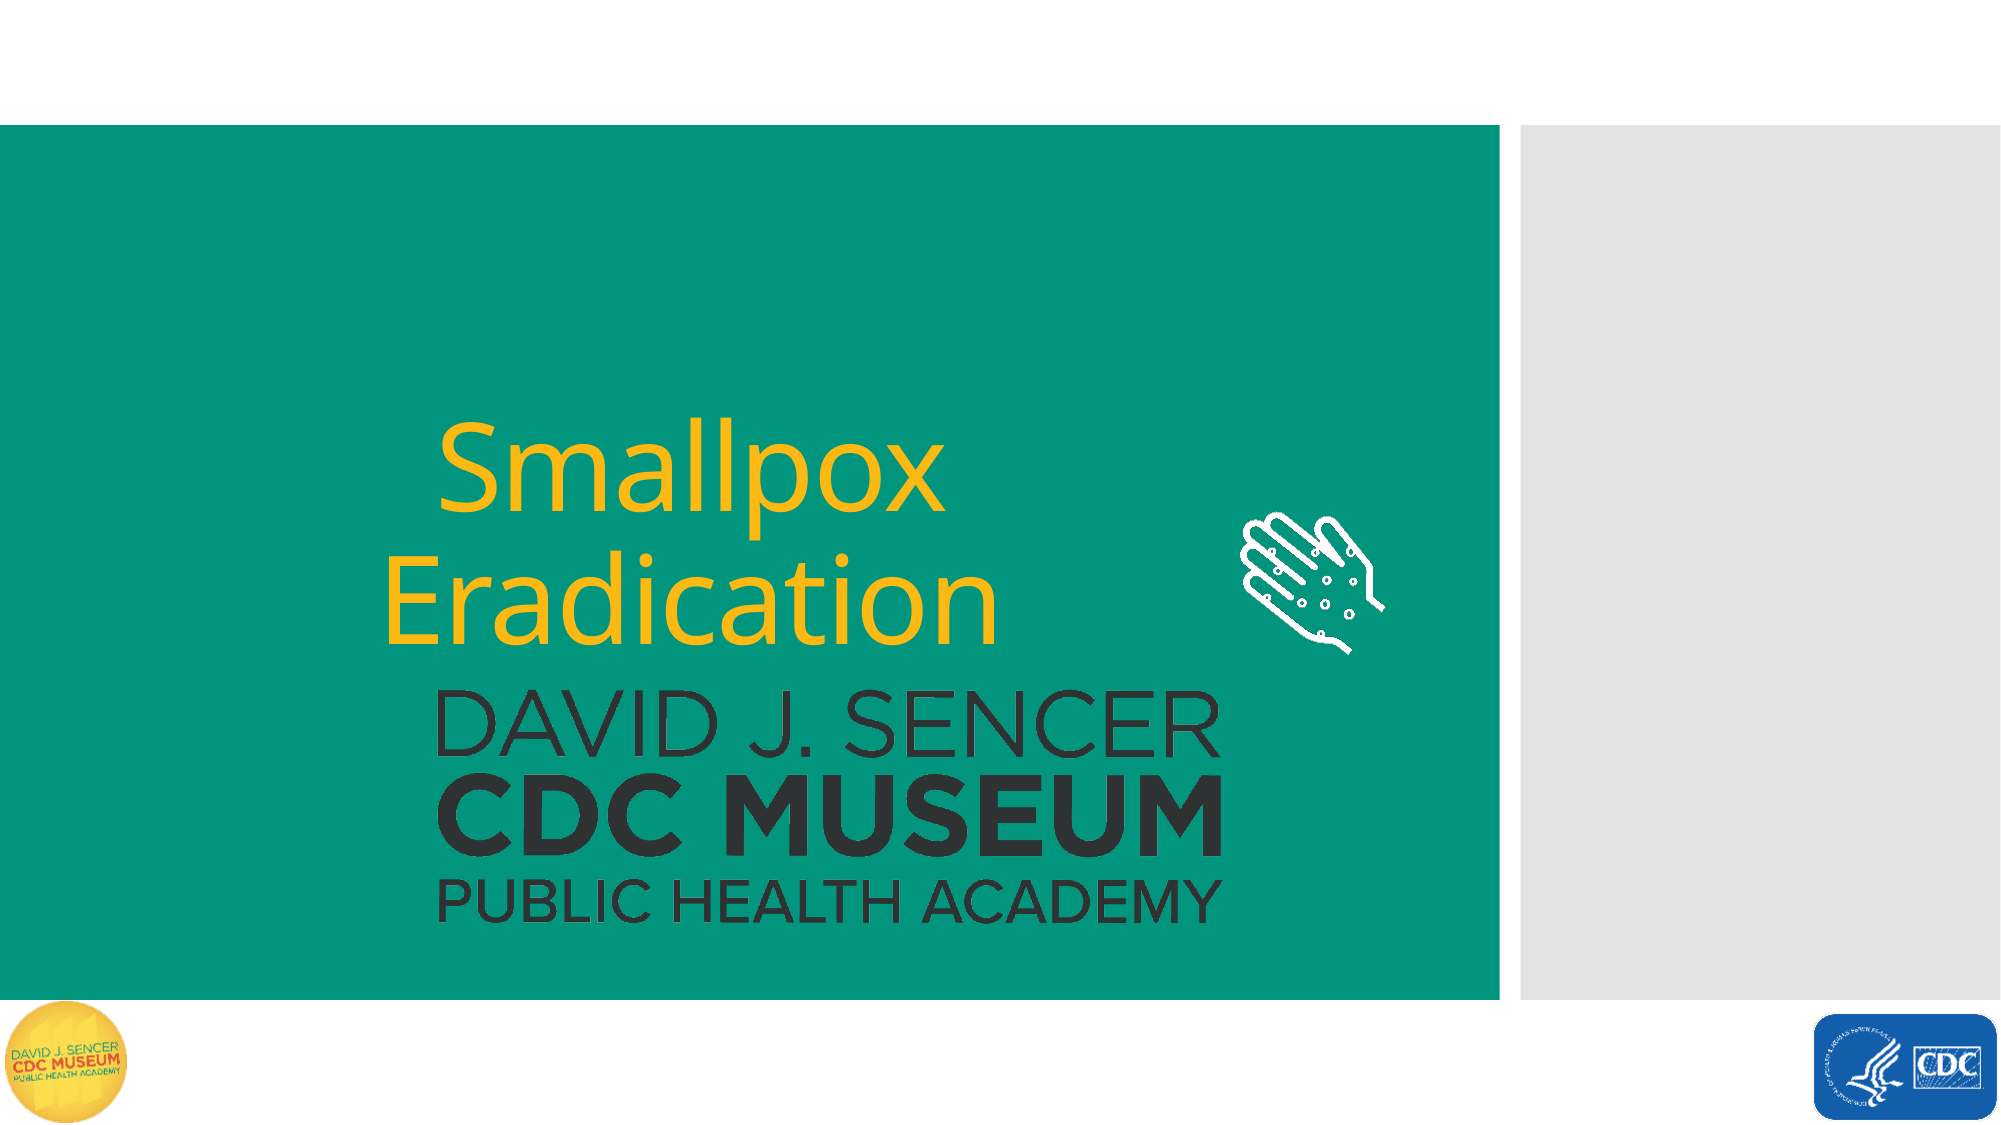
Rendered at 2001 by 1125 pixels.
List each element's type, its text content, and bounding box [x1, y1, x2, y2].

picture [421, 480, 1405, 948]
text_box [0, 1000, 1995, 1125]
picture [1801, 1006, 2000, 1125]
picture [4, 1001, 127, 1123]
title Smallpox Eradication [126, 213, 1256, 679]
